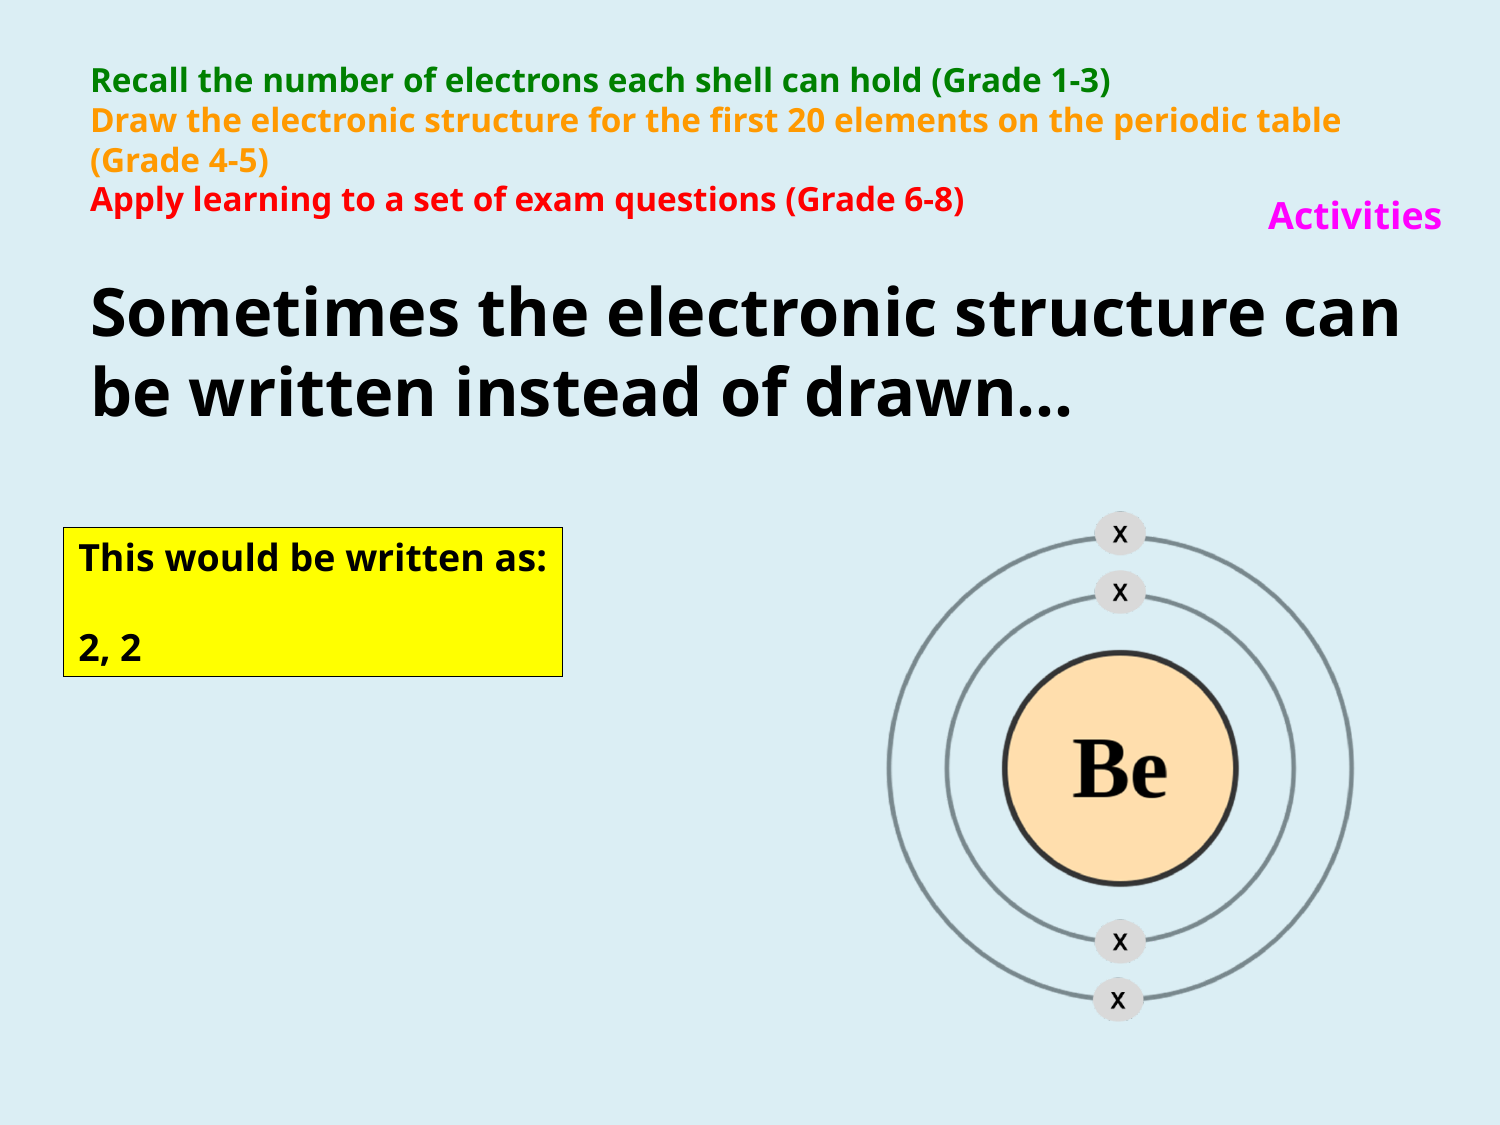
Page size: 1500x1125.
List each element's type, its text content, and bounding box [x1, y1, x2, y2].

list Sometimes the electronic structure can be written instead of drawn… [75, 262, 1425, 1005]
picture [830, 479, 1409, 1058]
title Recall the number of electrons each shell can hold (Grade 1-3) Draw the electronic structure for the first 20 elements on the periodic table (Grade 4-5) Apply learning to a set of exam questions (Grade 6-8) [75, 45, 1425, 233]
text_box Activities [1253, 184, 1458, 245]
text_box This would be written as: 2, 2 [63, 527, 563, 677]
